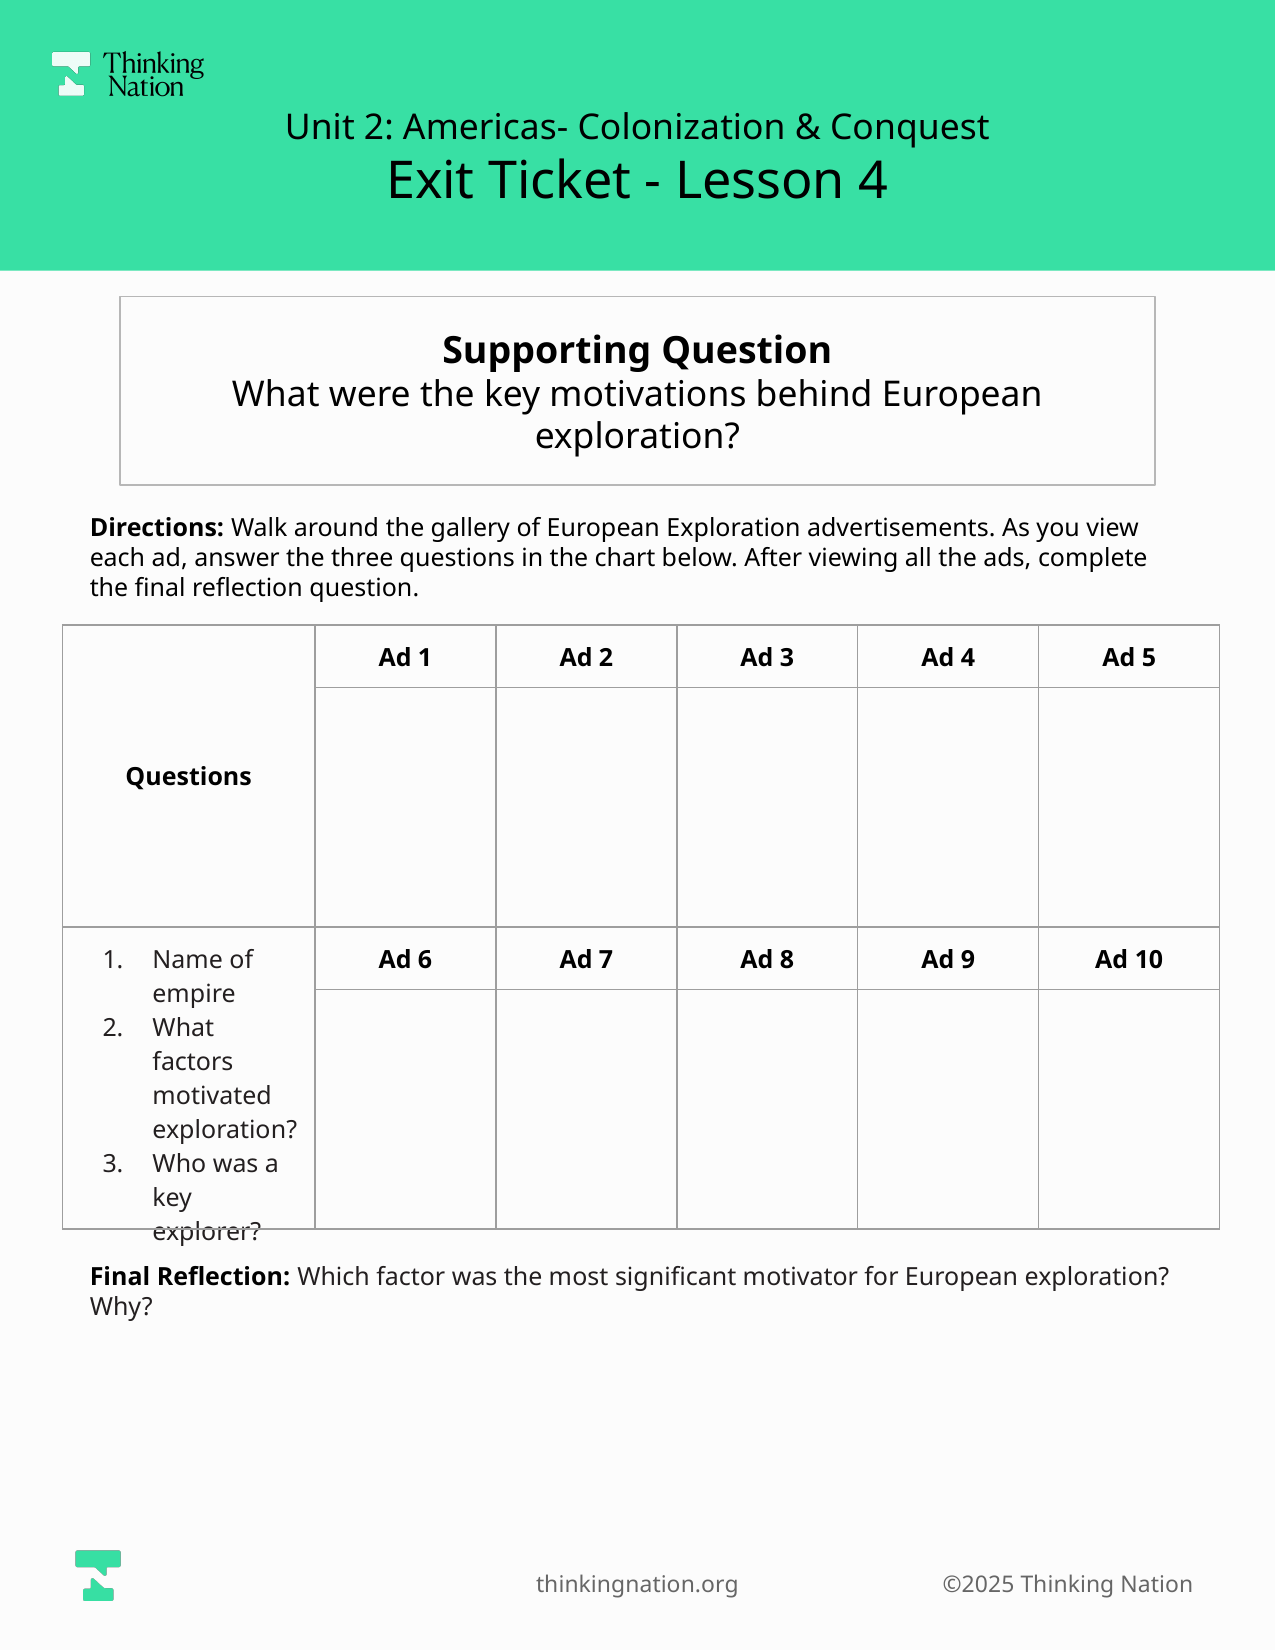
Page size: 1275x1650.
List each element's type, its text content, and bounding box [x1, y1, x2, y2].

table_header Ad 2 [497, 626, 676, 687]
text_box Supporting Question What were the key motivations behind European exploration? [119, 296, 1156, 485]
table_cell Ad 9 [858, 928, 1038, 989]
table_header Ad 4 [858, 626, 1038, 687]
table_cell [1039, 688, 1219, 926]
table_cell [1039, 990, 1219, 1228]
table_cell Ad 8 [678, 928, 857, 989]
table_cell [316, 990, 495, 1228]
table_cell Ad 10 [1039, 928, 1219, 989]
text_box thinkingnation.org [486, 1553, 789, 1605]
text_box Directions: Walk around the gallery of European Exploration advertisements. As you view each ad, answer the three questions in the chart below. After viewing all the ads, complete the final reflection question. Final Reflection: Which factor was the most significant motivator for European exploration? Why? [74, 1230, 1201, 1336]
text_box Directions: Walk around the gallery of European Exploration advertisements. As you view each ad, answer the three questions in the chart below. After viewing all the ads, complete the final reflection question. Final Reflection: Which factor was the most significant motivator for European exploration? Why? [74, 496, 1201, 624]
table_cell [678, 688, 857, 926]
table_cell [678, 990, 857, 1228]
table_cell Ad 7 [497, 928, 676, 989]
table_header Ad 5 [1039, 626, 1219, 687]
text_box Unit 2: Americas- Colonization & Conquest Exit Ticket - Lesson 4 [0, 0, 1275, 271]
table_cell [858, 990, 1038, 1228]
table_cell Ad 6 [316, 928, 495, 989]
table_cell Name of empire What factors motivated exploration? Who was a key explorer? [63, 928, 314, 1228]
table_cell [497, 990, 676, 1228]
table_header Questions [63, 626, 314, 926]
text_box ©2025 Thinking Nation [907, 1553, 1210, 1605]
table_cell [858, 688, 1038, 926]
table_cell [316, 688, 495, 926]
picture [35, 37, 210, 110]
table_cell [497, 688, 676, 926]
picture [62, 1539, 134, 1612]
table_header Ad 3 [678, 626, 857, 687]
table_header Ad 1 [316, 626, 495, 687]
